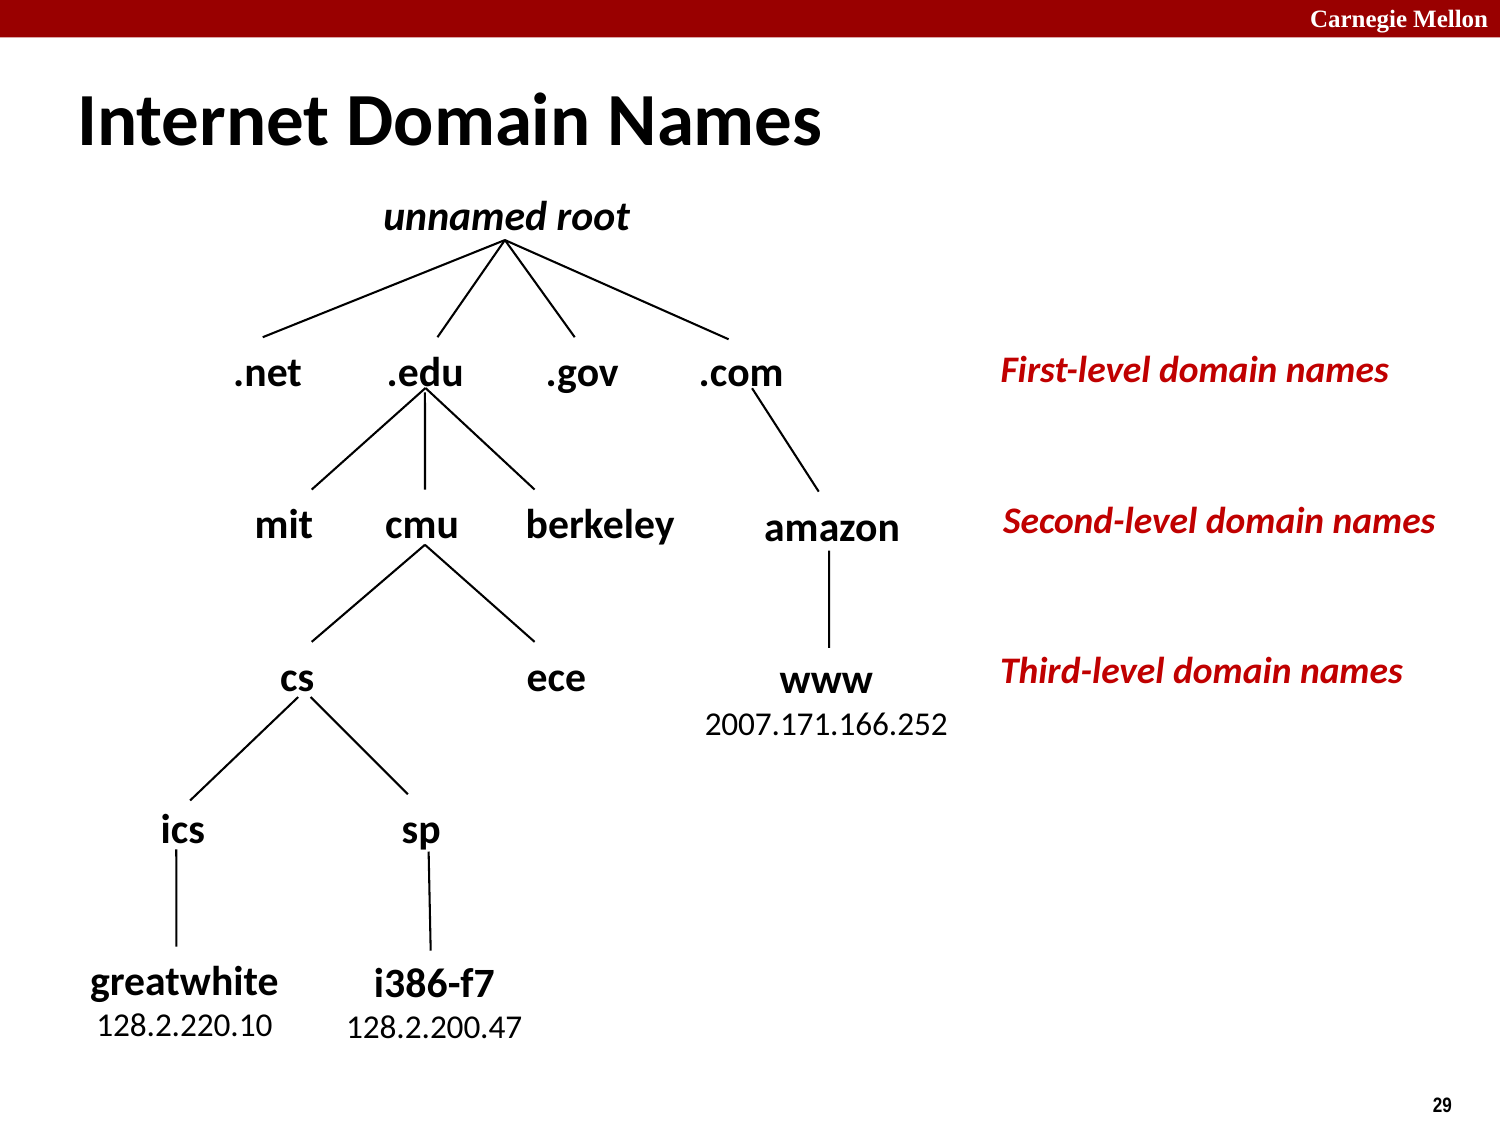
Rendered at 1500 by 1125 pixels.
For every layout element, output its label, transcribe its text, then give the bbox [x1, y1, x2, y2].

text_box berkeley [510, 489, 690, 555]
text_box cmu [370, 489, 475, 555]
text_box Second-level domain names [988, 488, 1452, 549]
text_box .edu [371, 337, 479, 403]
text_box ics [126, 794, 240, 860]
text_box cs [265, 642, 330, 708]
text_box unnamed root [368, 181, 646, 247]
text_box Third-level domain names [985, 638, 1419, 699]
text_box .com [683, 337, 799, 403]
title Internet Domain Names [62, 68, 1225, 163]
text_box First-level domain names [985, 337, 1405, 398]
text_box greatwhite 128.2.220.10 [75, 945, 294, 1051]
text_box .gov [530, 337, 634, 403]
text_box ece [511, 642, 602, 708]
text_box mit [239, 489, 329, 555]
text_box www 2007.171.166.252 [689, 644, 964, 750]
text_box sp [386, 794, 457, 860]
text_box i386-f7 128.2.200.47 [331, 947, 538, 1053]
text_box amazon [748, 491, 916, 557]
text_box .net [217, 337, 318, 403]
